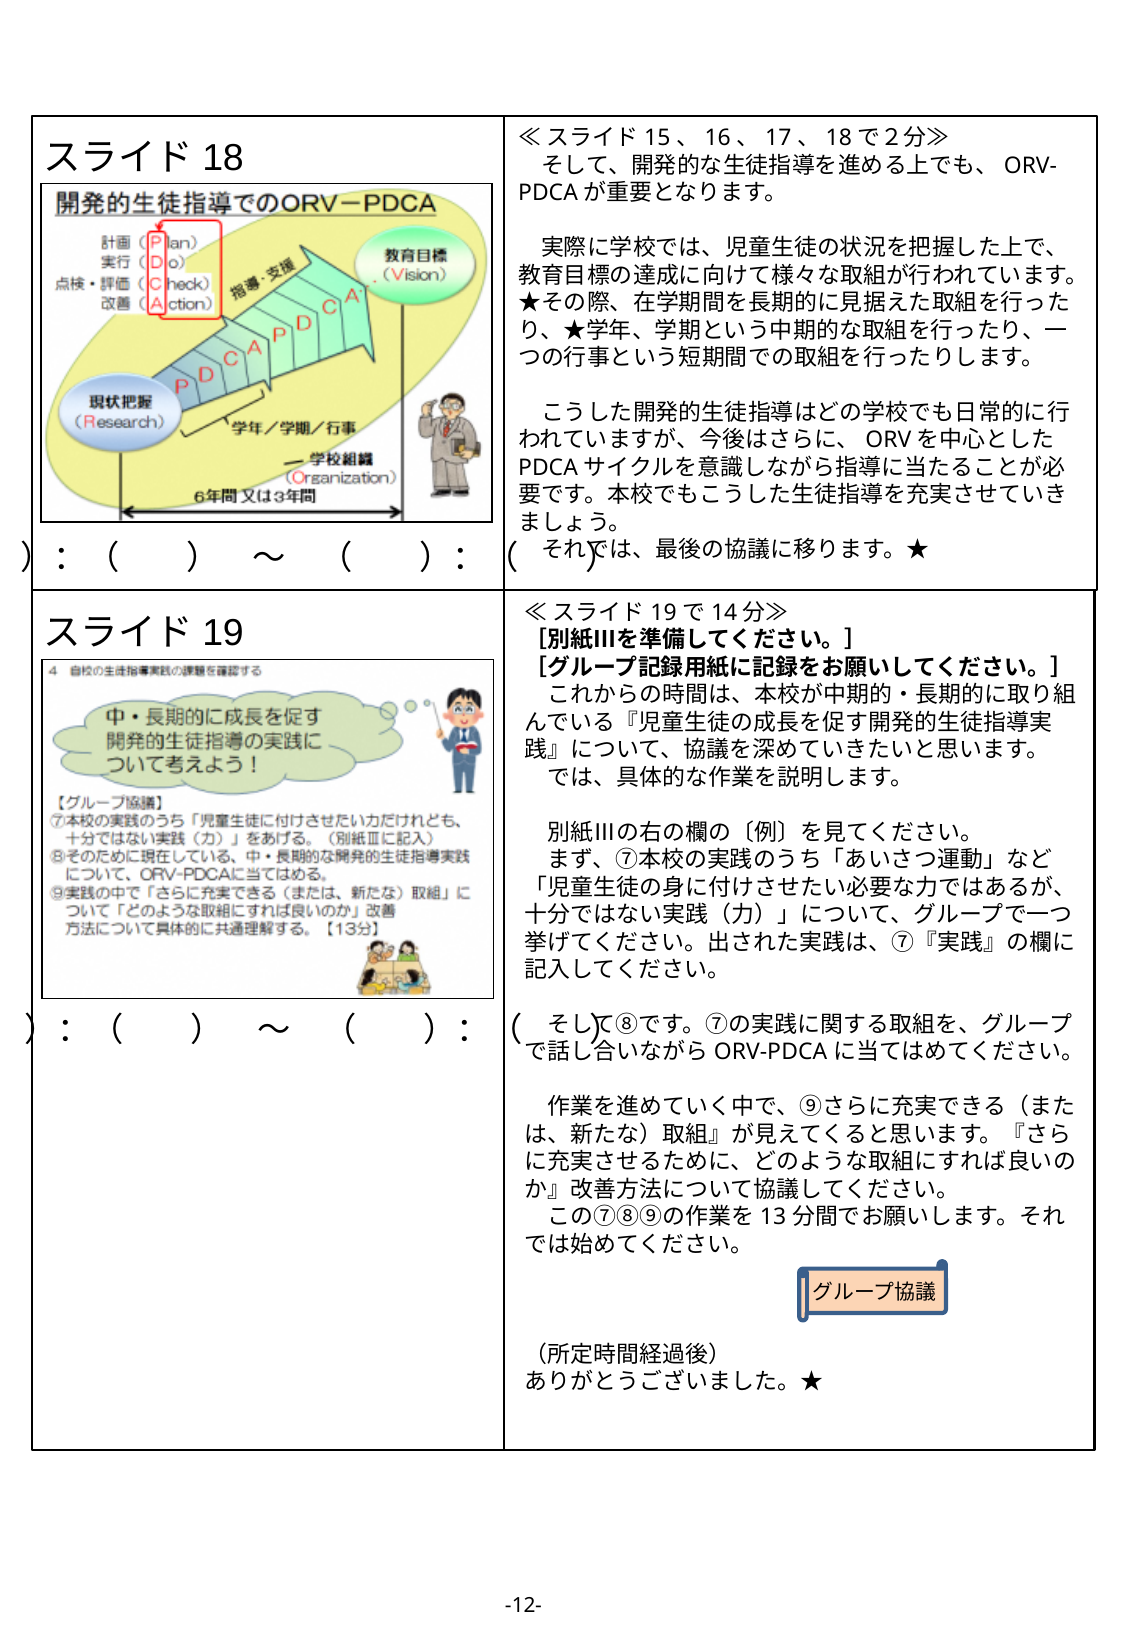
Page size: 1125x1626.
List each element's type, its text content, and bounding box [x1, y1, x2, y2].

picture [41, 184, 492, 522]
text_box グループ協議 [797, 1259, 949, 1323]
text_box ≪スライド19で14分≫ ［別紙Ⅲを準備してください。］ ［グループ記録用紙に記録をお願いしてください。］ これからの時間は、本校が中期的・長期的に取り組んでいる『児童生徒の成長を促す開発的生徒指導実践』について、協議を深めていきたいと思います。 では、具体的な作業を説明します。 別紙Ⅲの右の欄の〔例〕を見てください。 まず、⑦本校の実践のうち「あいさつ運動」など「児童生徒の身に付けさせたい必要な力ではあるが、十分ではない実践（力）」について、グループで一つ挙げてください。出された実践は、⑦『実践』の欄に記入してください。 そして⑧です。⑦の実践に関する取組を、グループで話し合いながらORV-PDCAに当てはめてください。 作業を進めていく中で、⑨さらに充実できる（または、新たな）取組』が見えてくると思います。『さらに充実させるために、どのような取組にすれば良いのか』改善方法について協議してください。 この⑦⑧⑨の作業を13分間でお願いします。それでは始めてください。 （所定時間経過後） ありがとうございました。★ [509, 590, 1095, 1402]
text_box （ ）：（ ） ～ （ ）：（ ） [0, 1000, 509, 1056]
text_box （ ）：（ ） ～ （ ）：（ ） [0, 528, 634, 584]
text_box スライド19 [29, 588, 506, 1000]
text_box [506, 588, 1097, 1452]
text_box スライド18 [29, 113, 502, 528]
text_box -12- [490, 1584, 635, 1625]
text_box [502, 113, 1099, 592]
picture [42, 660, 494, 999]
text_box スライド18 [29, 584, 502, 588]
text_box ≪スライド15、16、17、18で２分≫ そして、開発的な生徒指導を進める上でも、ORV-PDCAが重要となります。 実際に学校では、児童生徒の状況を把握した上で、教育目標の達成に向けて様々な取組が行われています。★その際、在学期間を長期的に見据えた取組を行ったり、★学年、学期という中期的な取組を行ったり、一つの行事という短期間での取組を行ったりします。 こうした開発的生徒指導はどの学校でも日常的に行われていますが、今後はさらに、ORVを中心としたPDCAサイクルを意識しながら指導に当たることが必要です。本校でもこうした生徒指導を充実させていきましょう。 それでは、最後の協議に移ります。★ [503, 115, 1097, 570]
text_box スライド19 [29, 1056, 506, 1452]
